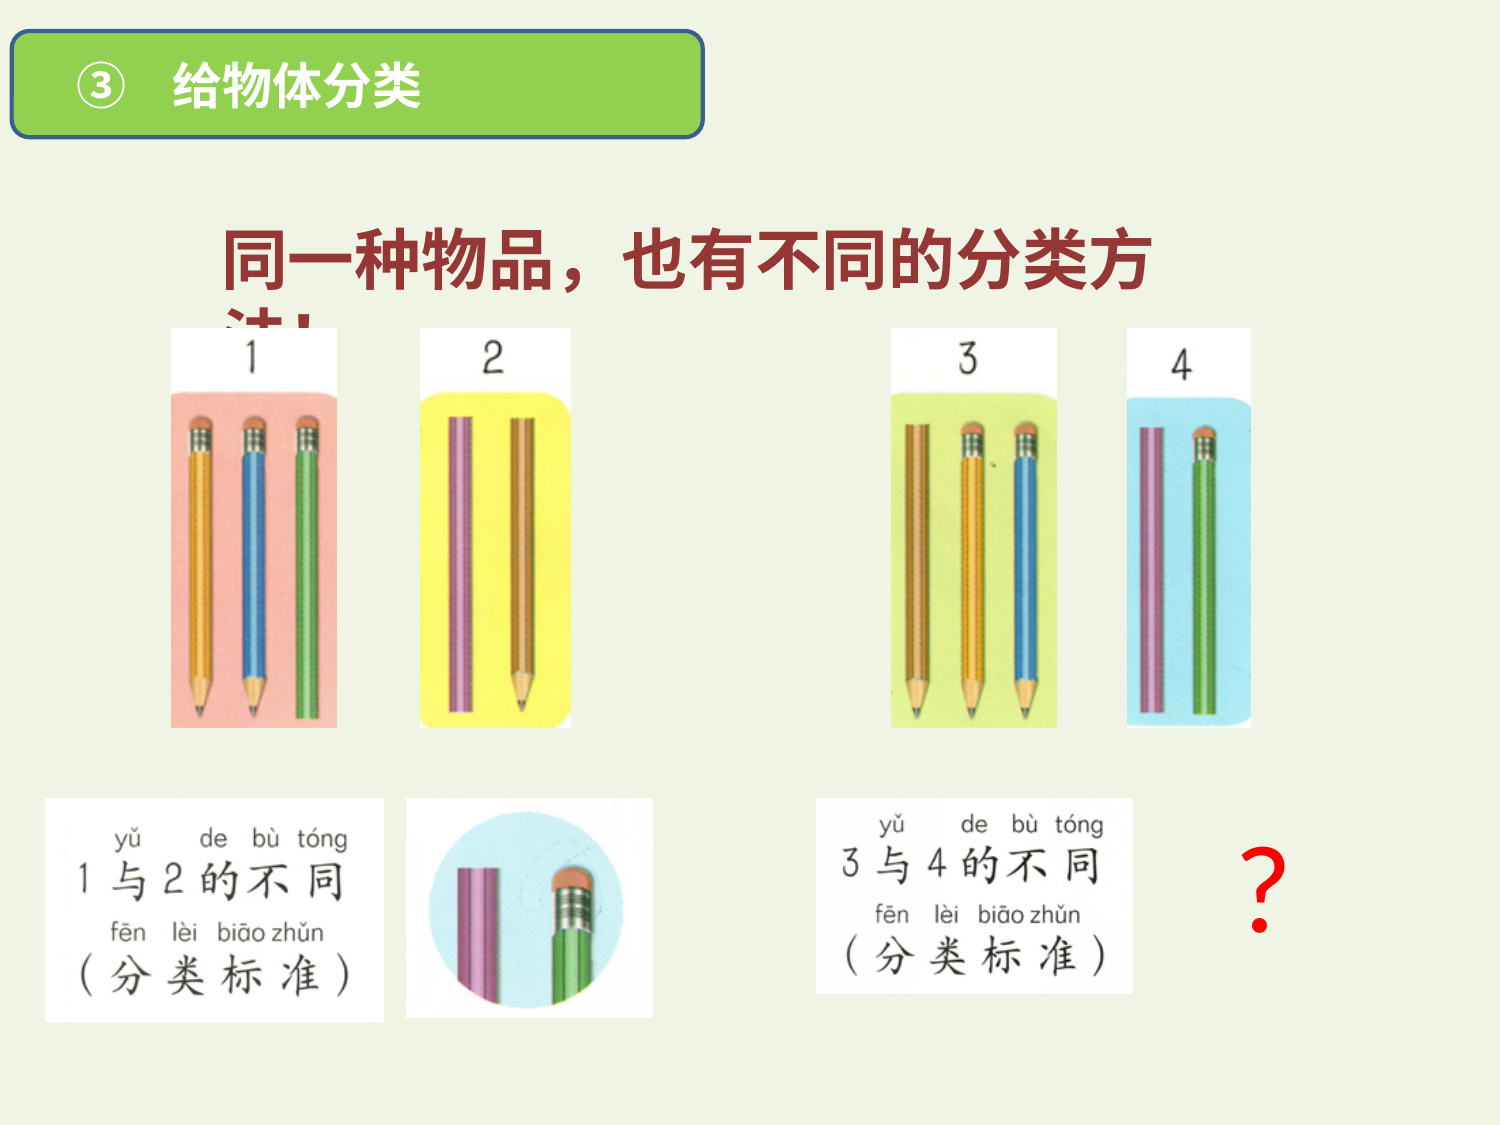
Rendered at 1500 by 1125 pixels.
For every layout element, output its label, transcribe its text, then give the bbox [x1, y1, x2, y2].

text_box ③ 给物体分类 [9, 28, 705, 140]
text_box 同一种物品，也有不同的分类方法！ [206, 210, 1294, 385]
picture [170, 327, 337, 729]
text_box ? [1219, 799, 1281, 965]
picture [44, 798, 385, 1022]
picture [815, 798, 1133, 995]
picture [405, 798, 654, 1018]
picture [419, 327, 571, 729]
picture [1127, 327, 1251, 729]
picture [891, 327, 1057, 729]
